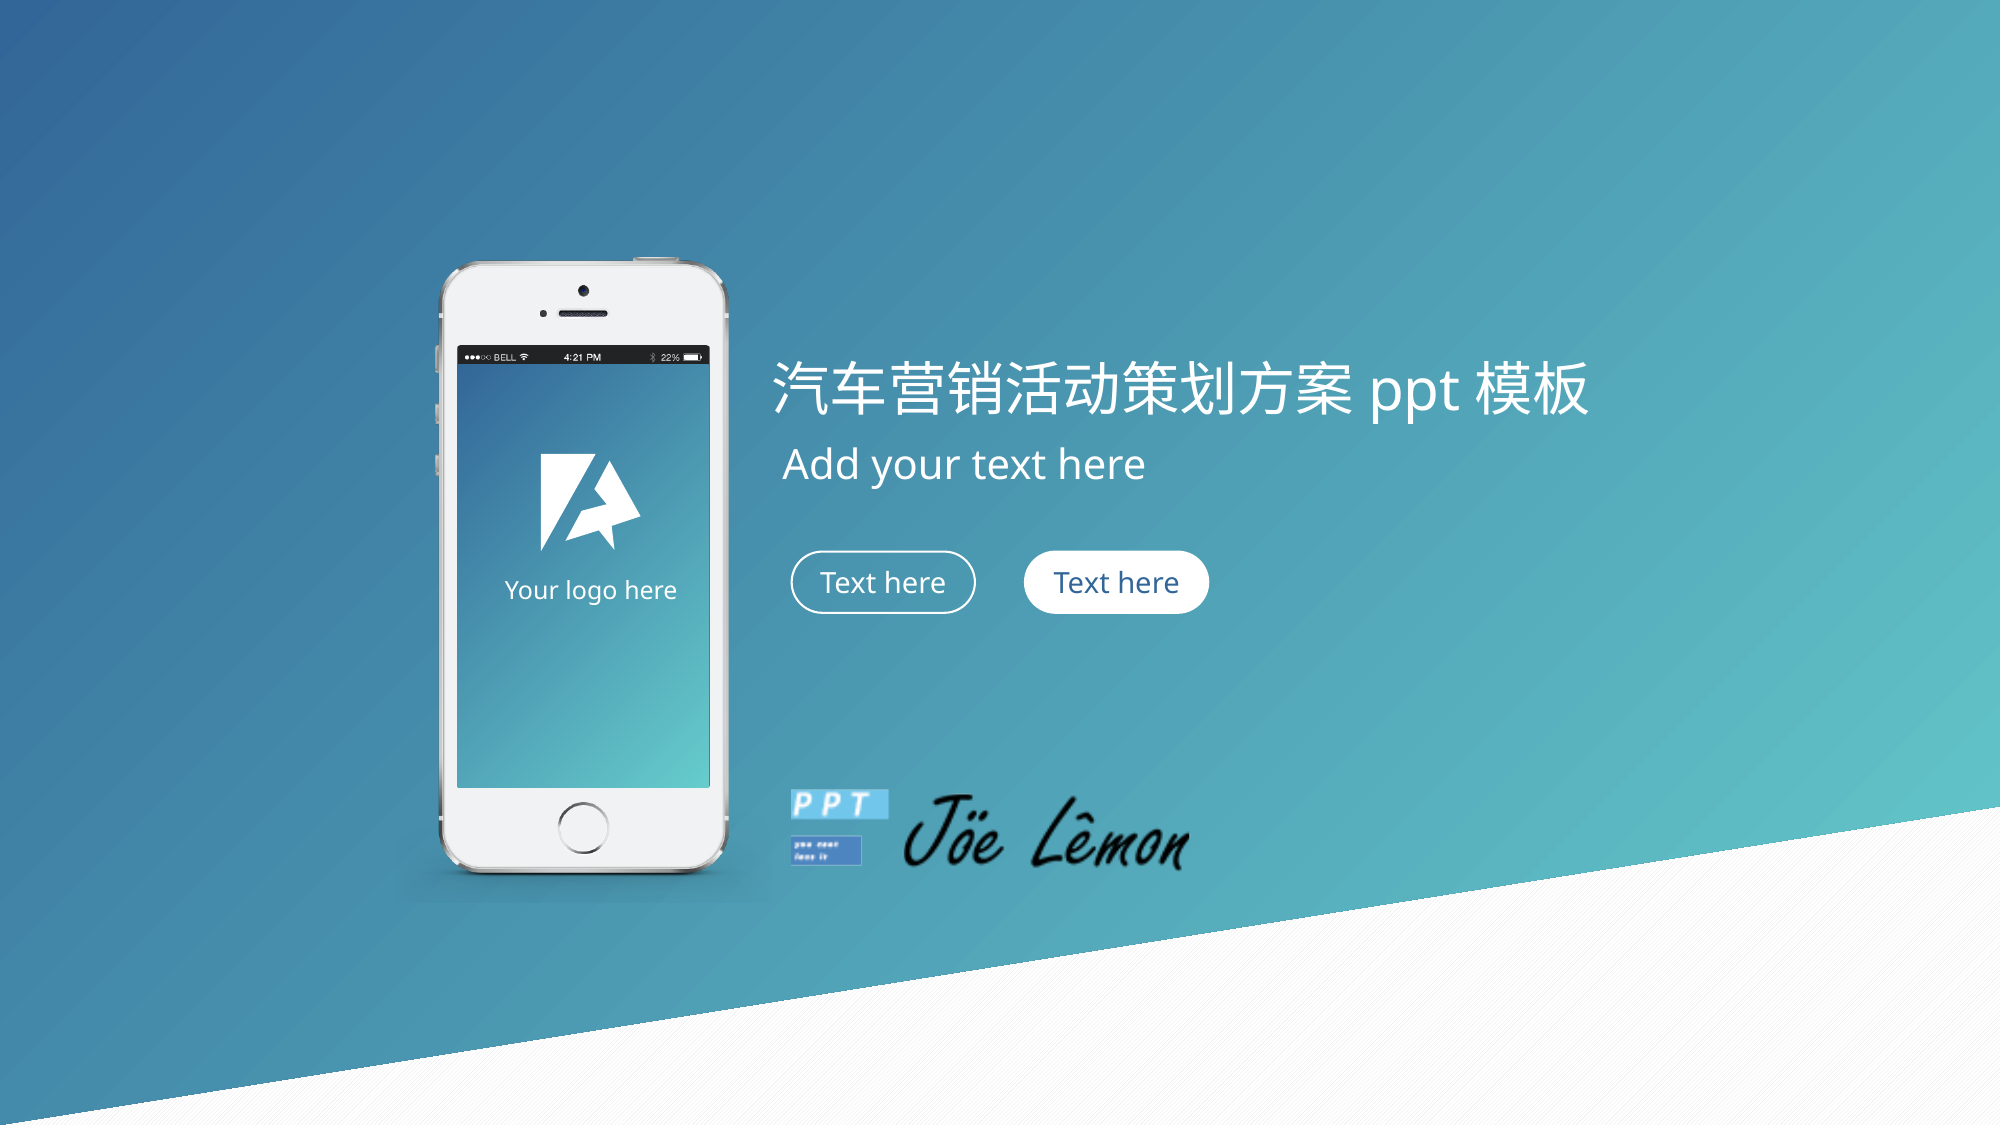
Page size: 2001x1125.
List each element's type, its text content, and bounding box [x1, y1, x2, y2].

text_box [540, 453, 641, 552]
text_box Add your text here [772, 430, 1162, 496]
picture [395, 222, 772, 903]
text_box Text here [1023, 550, 1210, 614]
text_box 汽车营销活动策划方案ppt模板 [772, 344, 1606, 430]
text_box Text here [790, 550, 976, 614]
picture [791, 763, 1209, 889]
